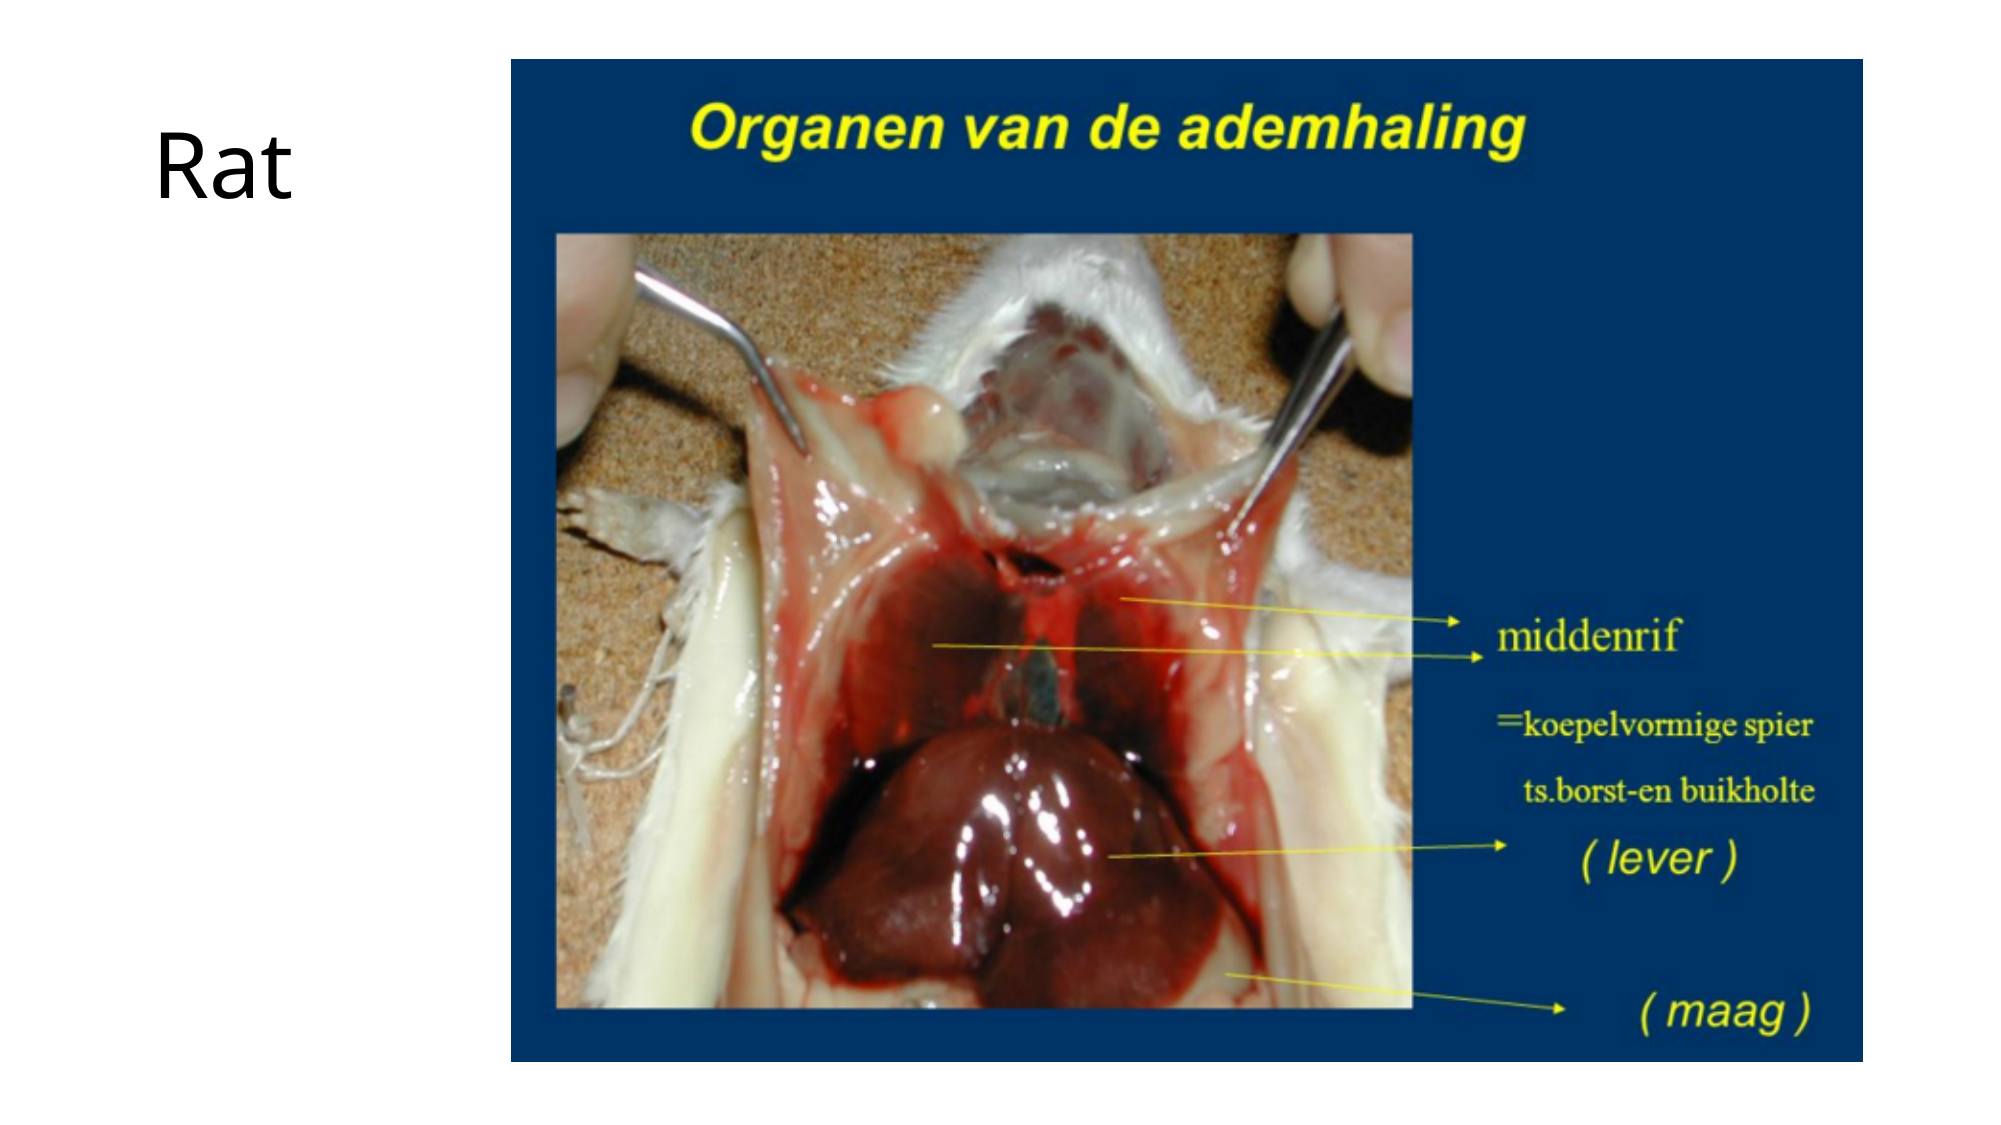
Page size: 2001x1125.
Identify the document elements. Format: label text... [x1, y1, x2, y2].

title Rat [137, 59, 511, 278]
picture [511, 59, 1863, 1062]
